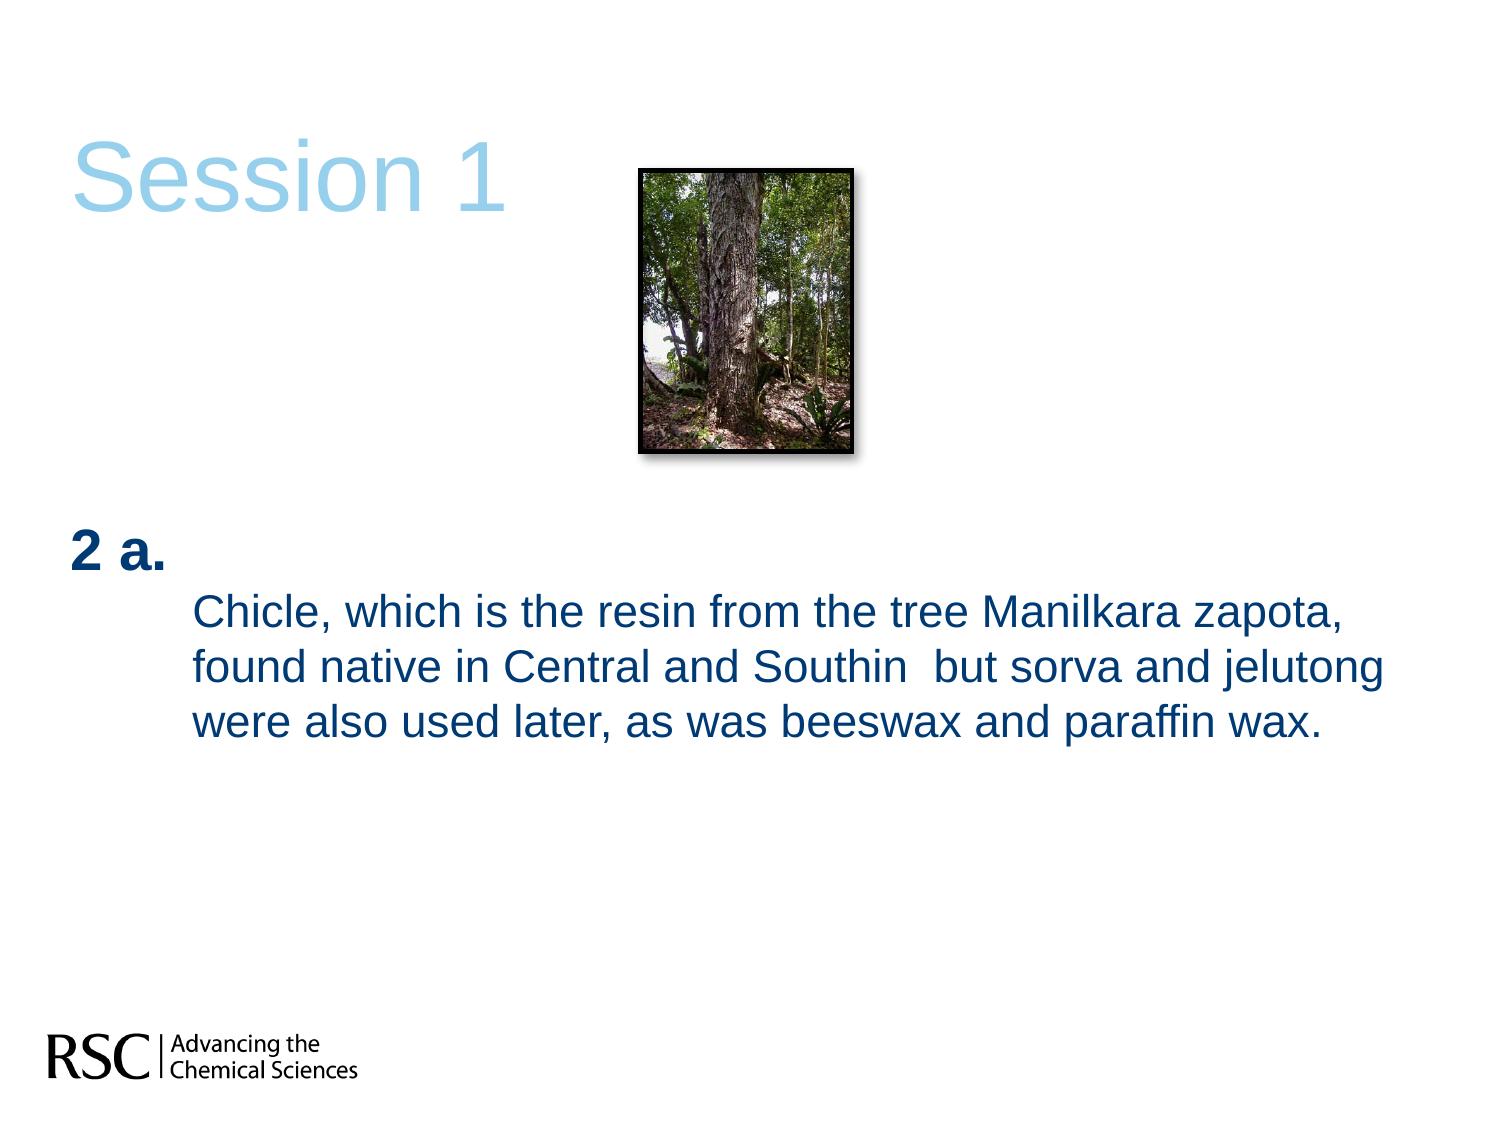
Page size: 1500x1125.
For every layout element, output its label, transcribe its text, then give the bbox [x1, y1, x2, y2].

title Session 1 [55, 51, 1438, 240]
subtitle 2 a. Chicle, which is the resin from the tree Manilkara zapota, found native in Central and Southin but sorva and jelutong were also used later, as was beeswax and paraffin wax. [55, 504, 1438, 967]
picture [642, 171, 851, 451]
